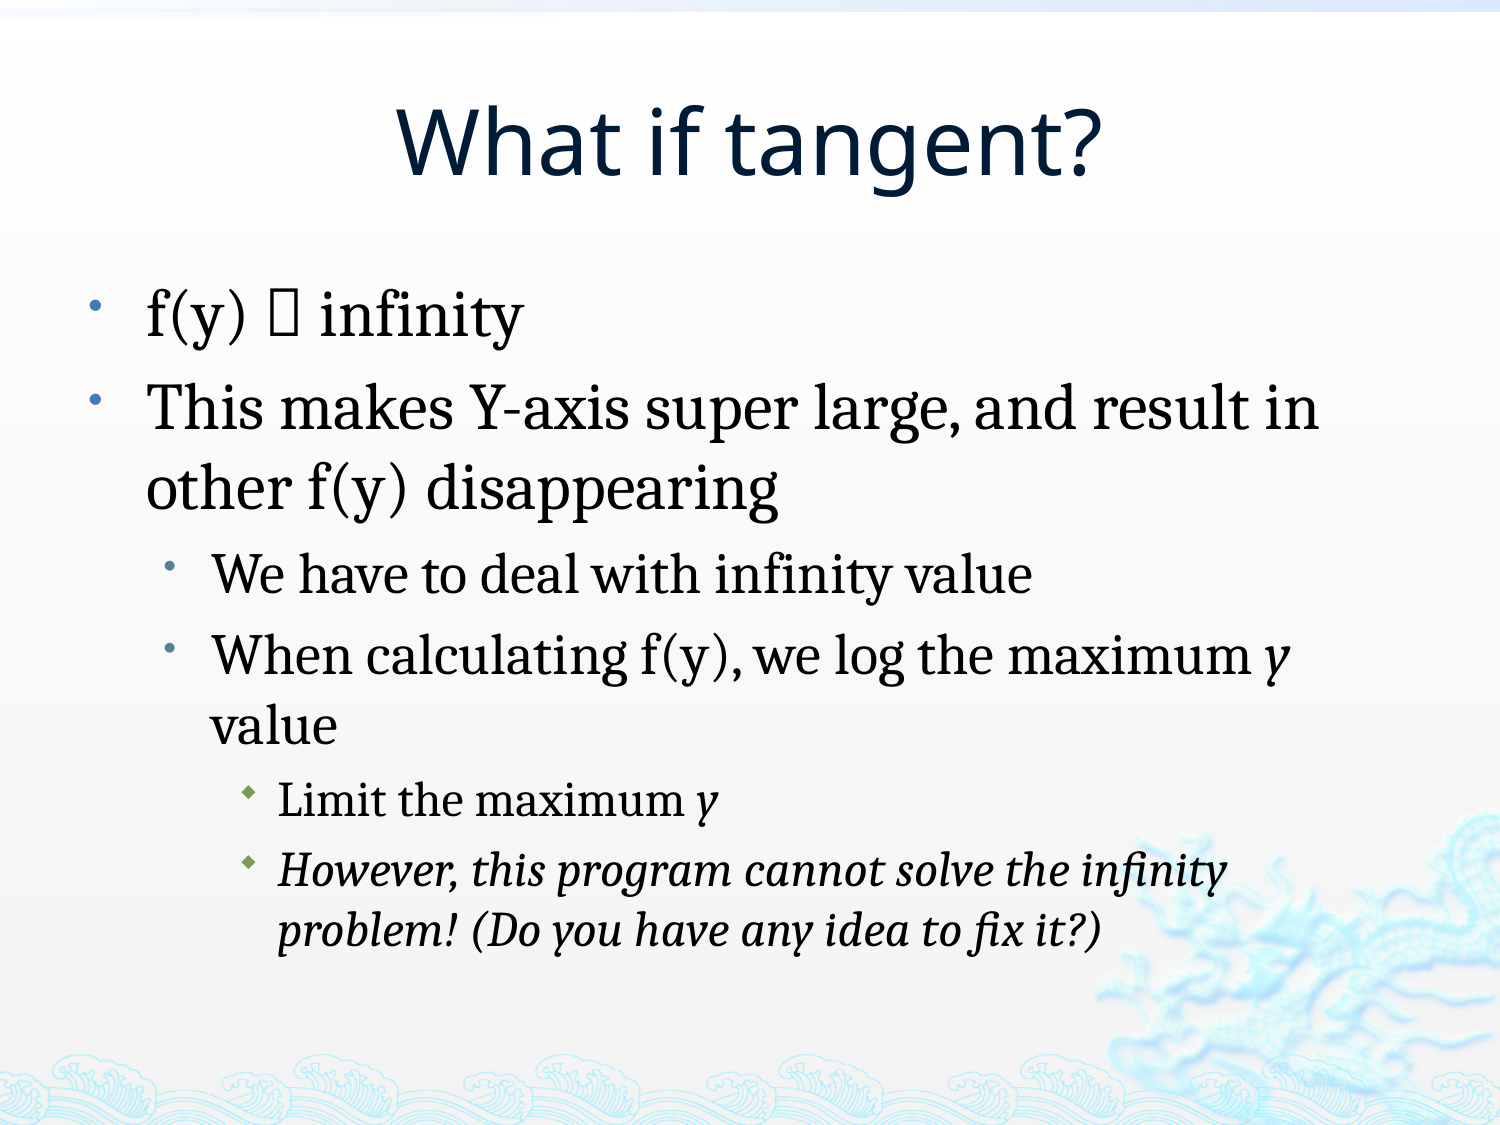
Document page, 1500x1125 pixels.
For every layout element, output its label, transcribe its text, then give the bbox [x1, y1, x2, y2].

title What if tangent? [75, 45, 1425, 233]
list f(y)  infinity This makes Y-axis super large, and result in other f(y) disappearing We have to deal with infinity value When calculating f(y), we log the maximum y value Limit the maximum y However, this program cannot solve the infinity problem! (Do you have any idea to fix it?) [75, 262, 1425, 1005]
